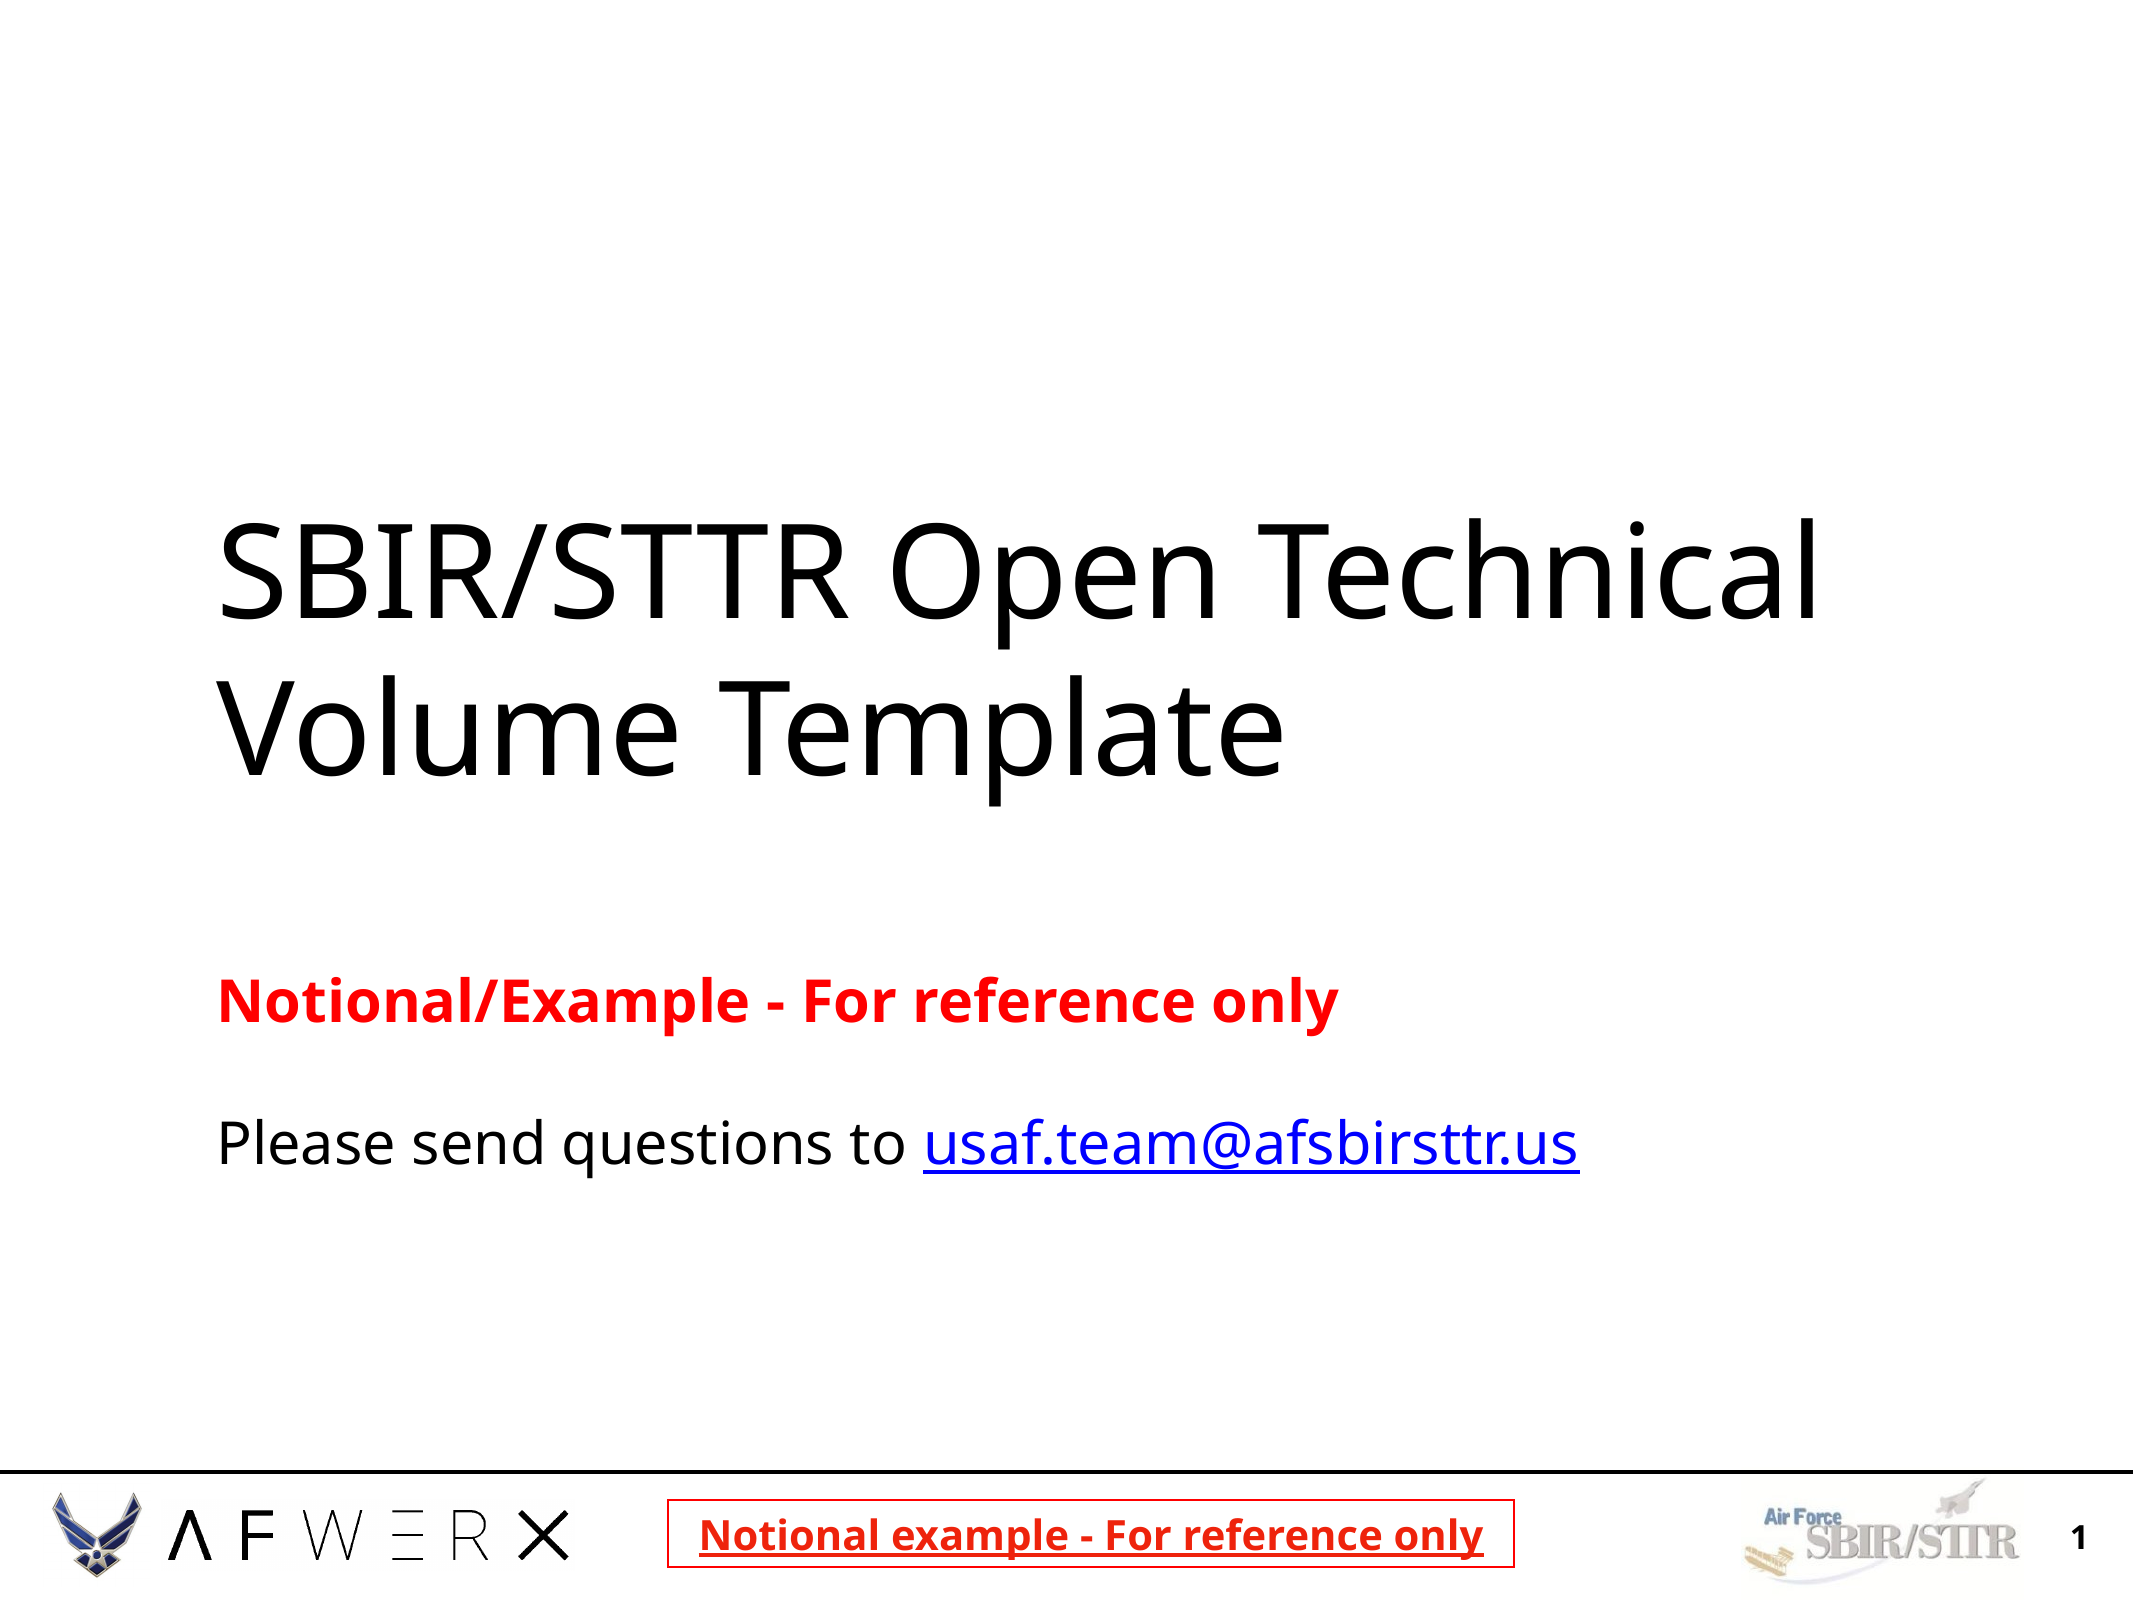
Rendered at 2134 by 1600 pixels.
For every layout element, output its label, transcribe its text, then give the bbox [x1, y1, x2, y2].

slide_number 1 [2035, 1506, 2123, 1566]
list Notional/Example - For reference only Please send questions to usaf.team@afsbirsttr.us [207, 954, 1926, 1363]
picture [43, 1483, 151, 1587]
text_box Most Phase I companies do have these costs. Provide estimates and top-level details of your estimated travel costs. (The actual values are likely to be different than these estimates, and that is okay.) [1741, 1474, 2024, 1600]
title SBIR/STTR Open Technical Volume Template [207, 268, 1959, 811]
